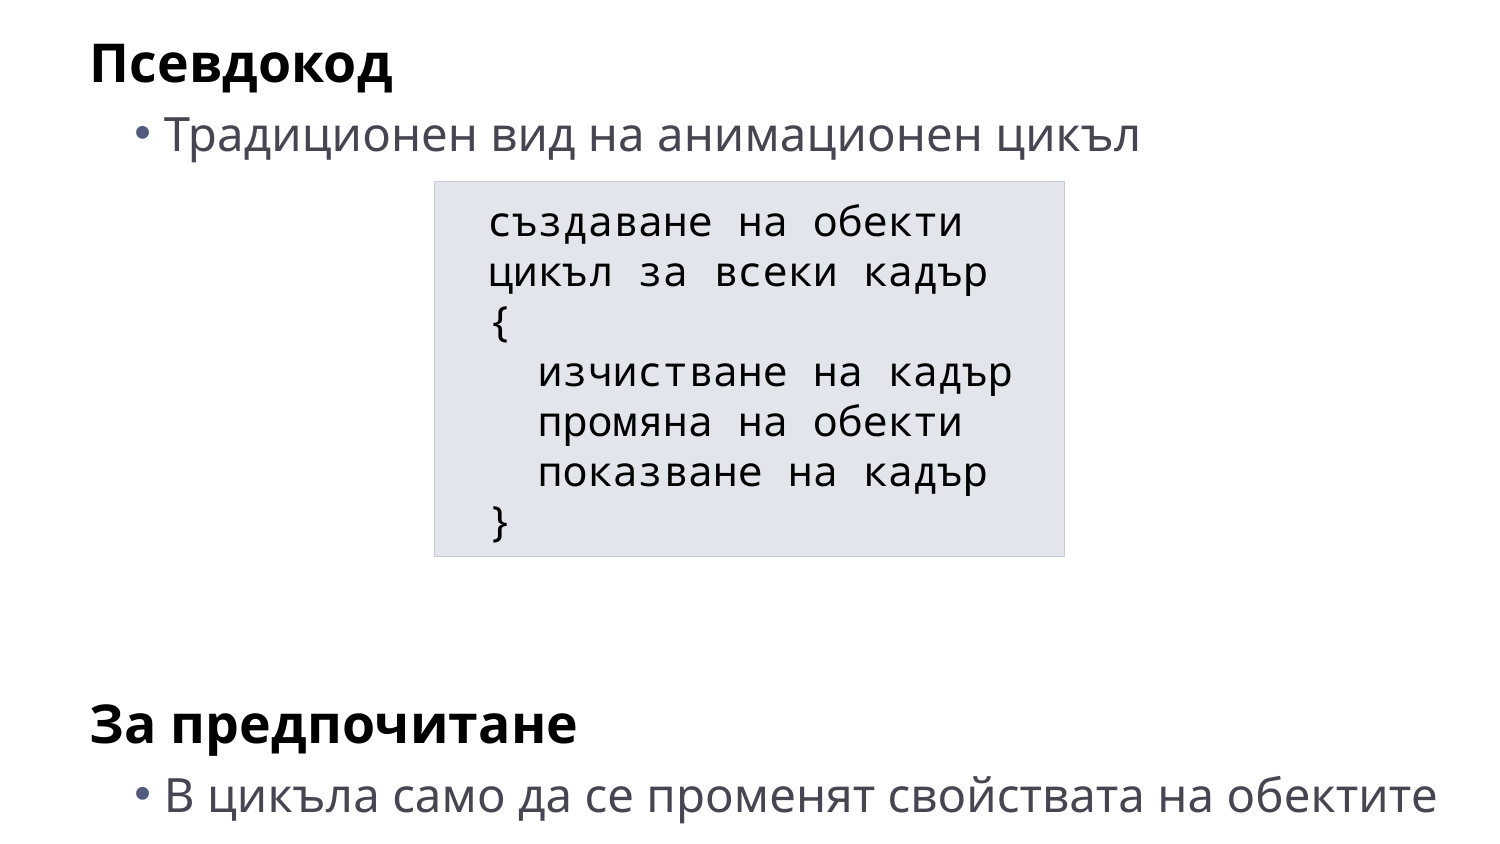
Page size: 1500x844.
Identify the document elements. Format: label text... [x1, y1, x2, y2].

list Псевдокод Традиционен вид на анимационен цикъл За предпочитане В цикъла само да се променят свойствата на обектите [75, 21, 1475, 835]
text_box създаване на обекти цикъл за всеки кадър { изчистване на кадър промяна на обекти показване на кадър } [434, 181, 1065, 557]
